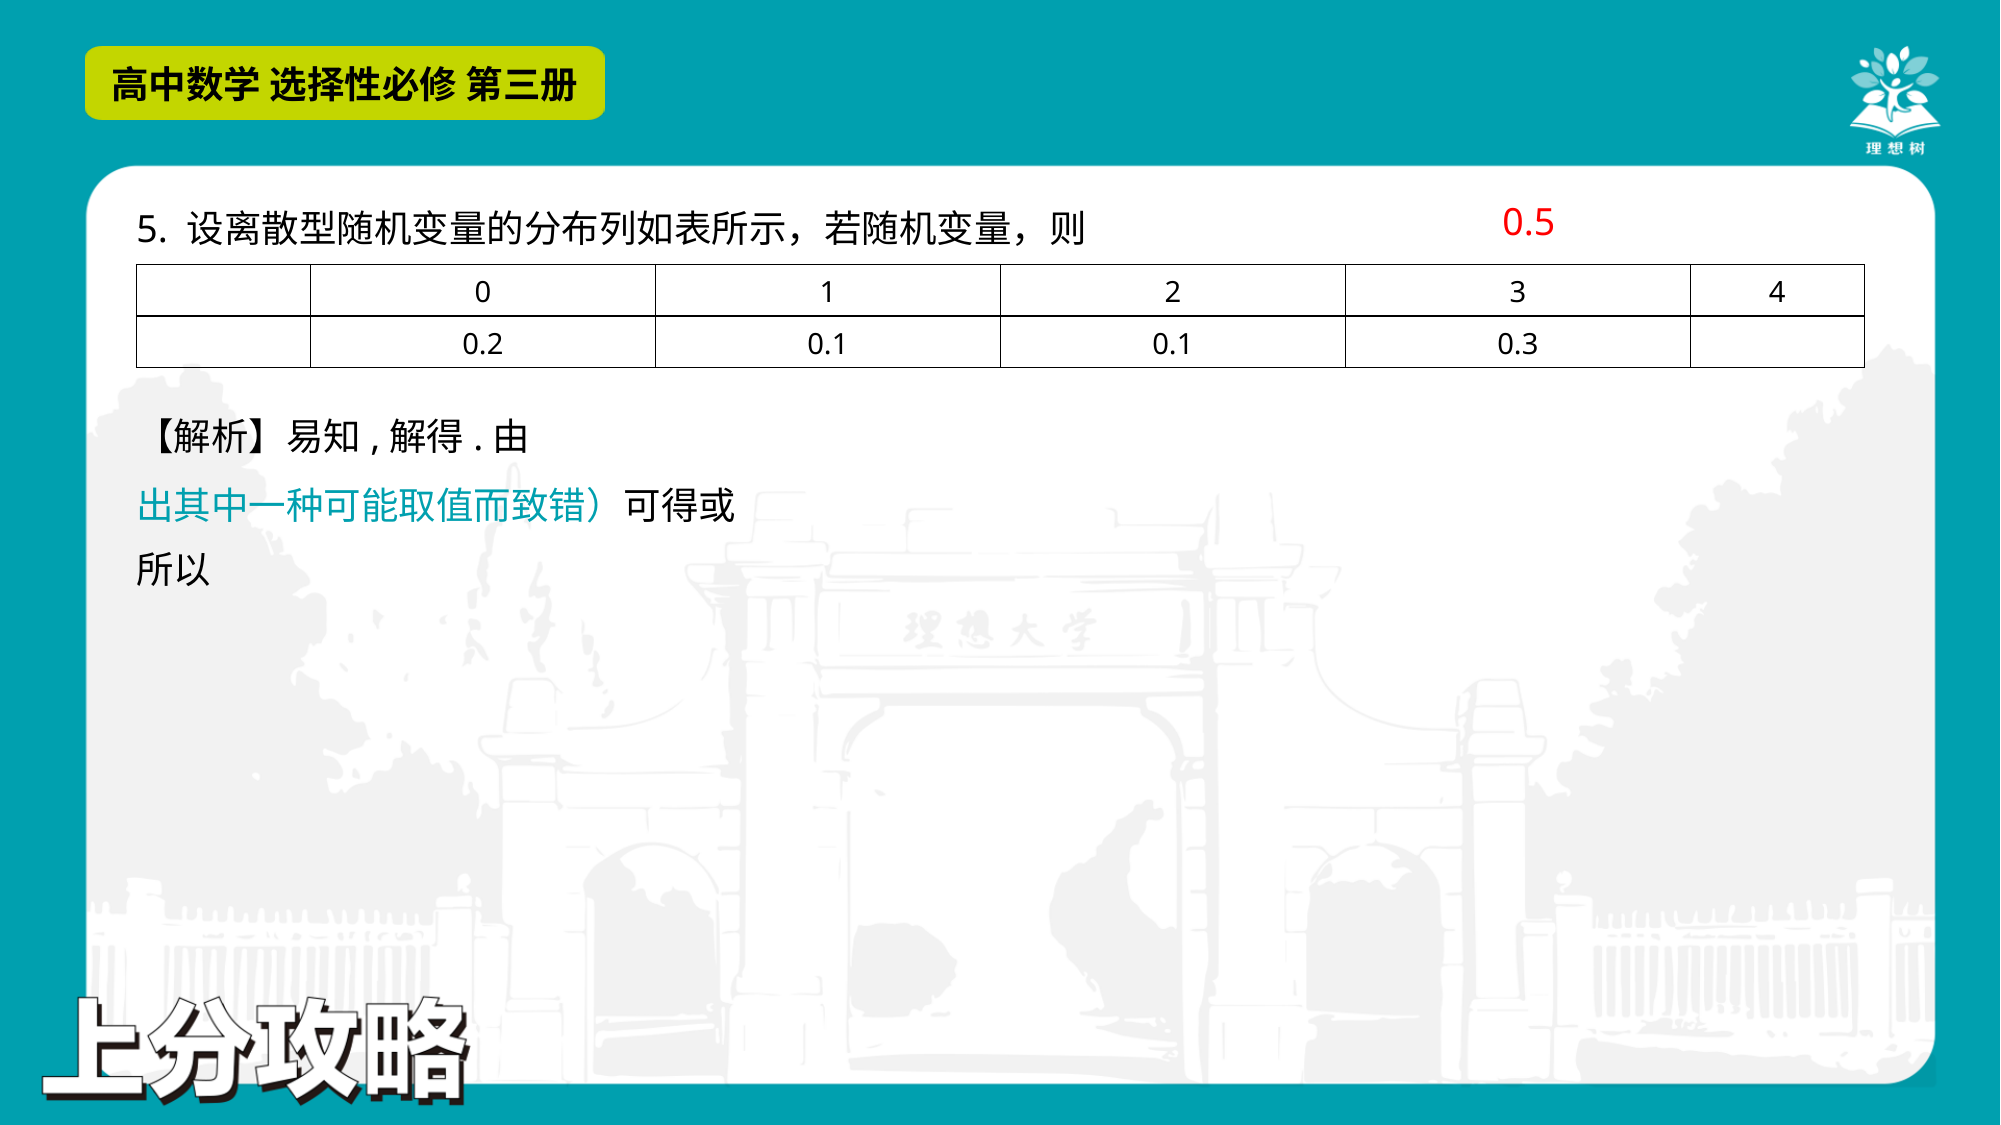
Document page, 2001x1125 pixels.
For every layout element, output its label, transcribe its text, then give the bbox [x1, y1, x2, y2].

text_box 0.5 [1488, 176, 1569, 237]
picture [0, 0, 2000, 1125]
